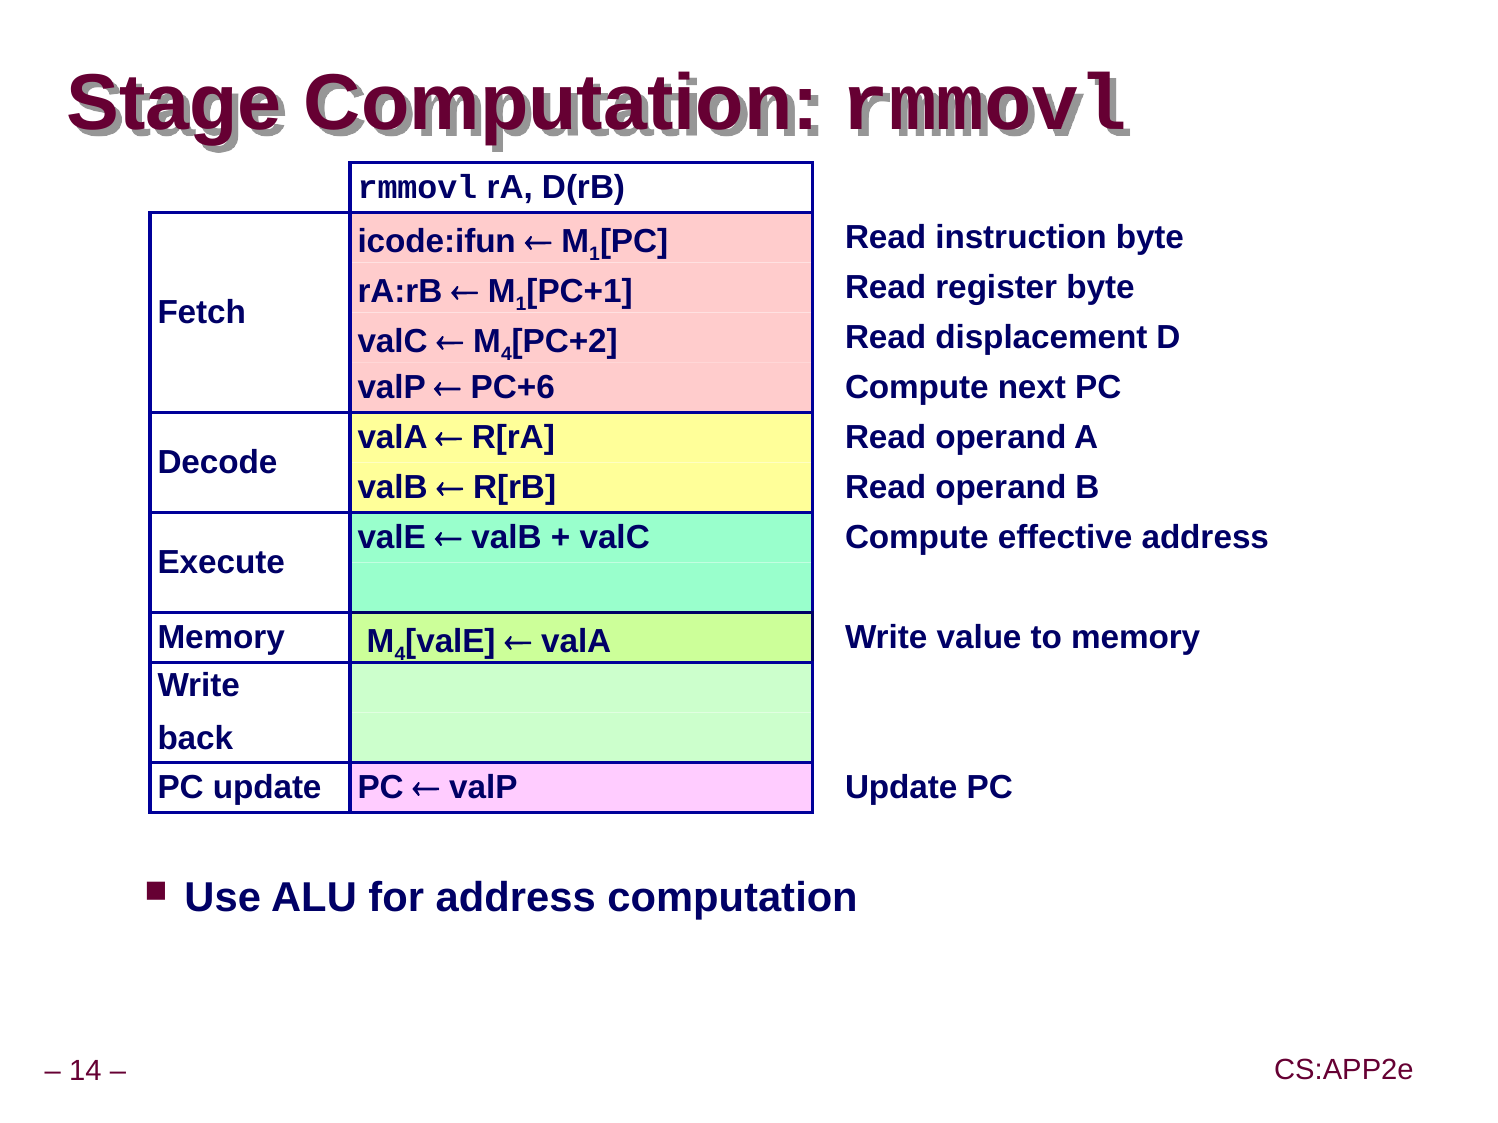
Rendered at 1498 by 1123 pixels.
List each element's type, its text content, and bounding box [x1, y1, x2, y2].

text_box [149, 512, 1301, 612]
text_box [149, 412, 1301, 512]
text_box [149, 762, 1301, 813]
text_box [149, 662, 1301, 762]
text_box rmmovl rA, D(rB) [349, 162, 813, 210]
list Use ALU for address computation [47, 862, 1409, 1056]
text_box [149, 212, 1301, 412]
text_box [149, 612, 1301, 662]
title Stage Computation: rmmovl [66, 40, 1495, 169]
